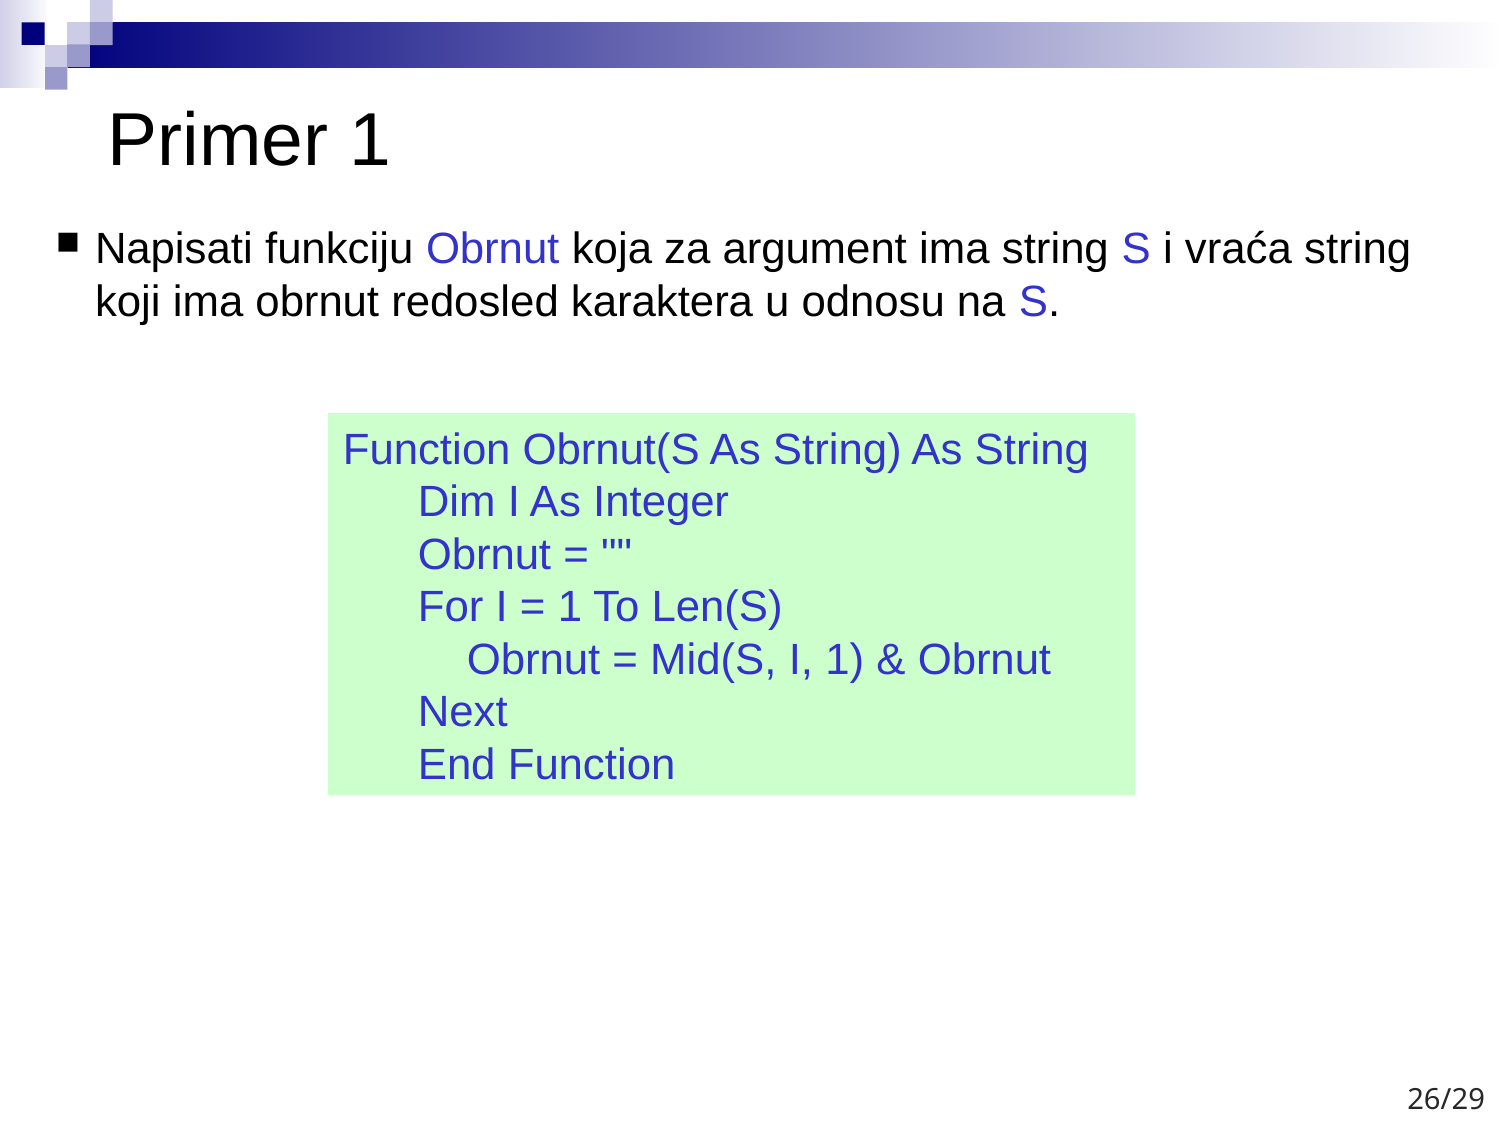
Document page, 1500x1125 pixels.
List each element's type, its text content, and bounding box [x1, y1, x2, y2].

text_box 26/29 [1374, 1072, 1500, 1123]
text_box Function Obrnut(S As String) As String Dim I As Integer Obrnut = "" For I = 1 To Len(S) Obrnut = Mid(S, I, 1) & Obrnut Next End Function [328, 413, 1135, 796]
title Primer 1 [92, 75, 411, 197]
list Napisati funkciju Obrnut koja za argument ima string S i vraća string koji ima obrnut redosled karaktera u odnosu na S. [46, 212, 1462, 340]
